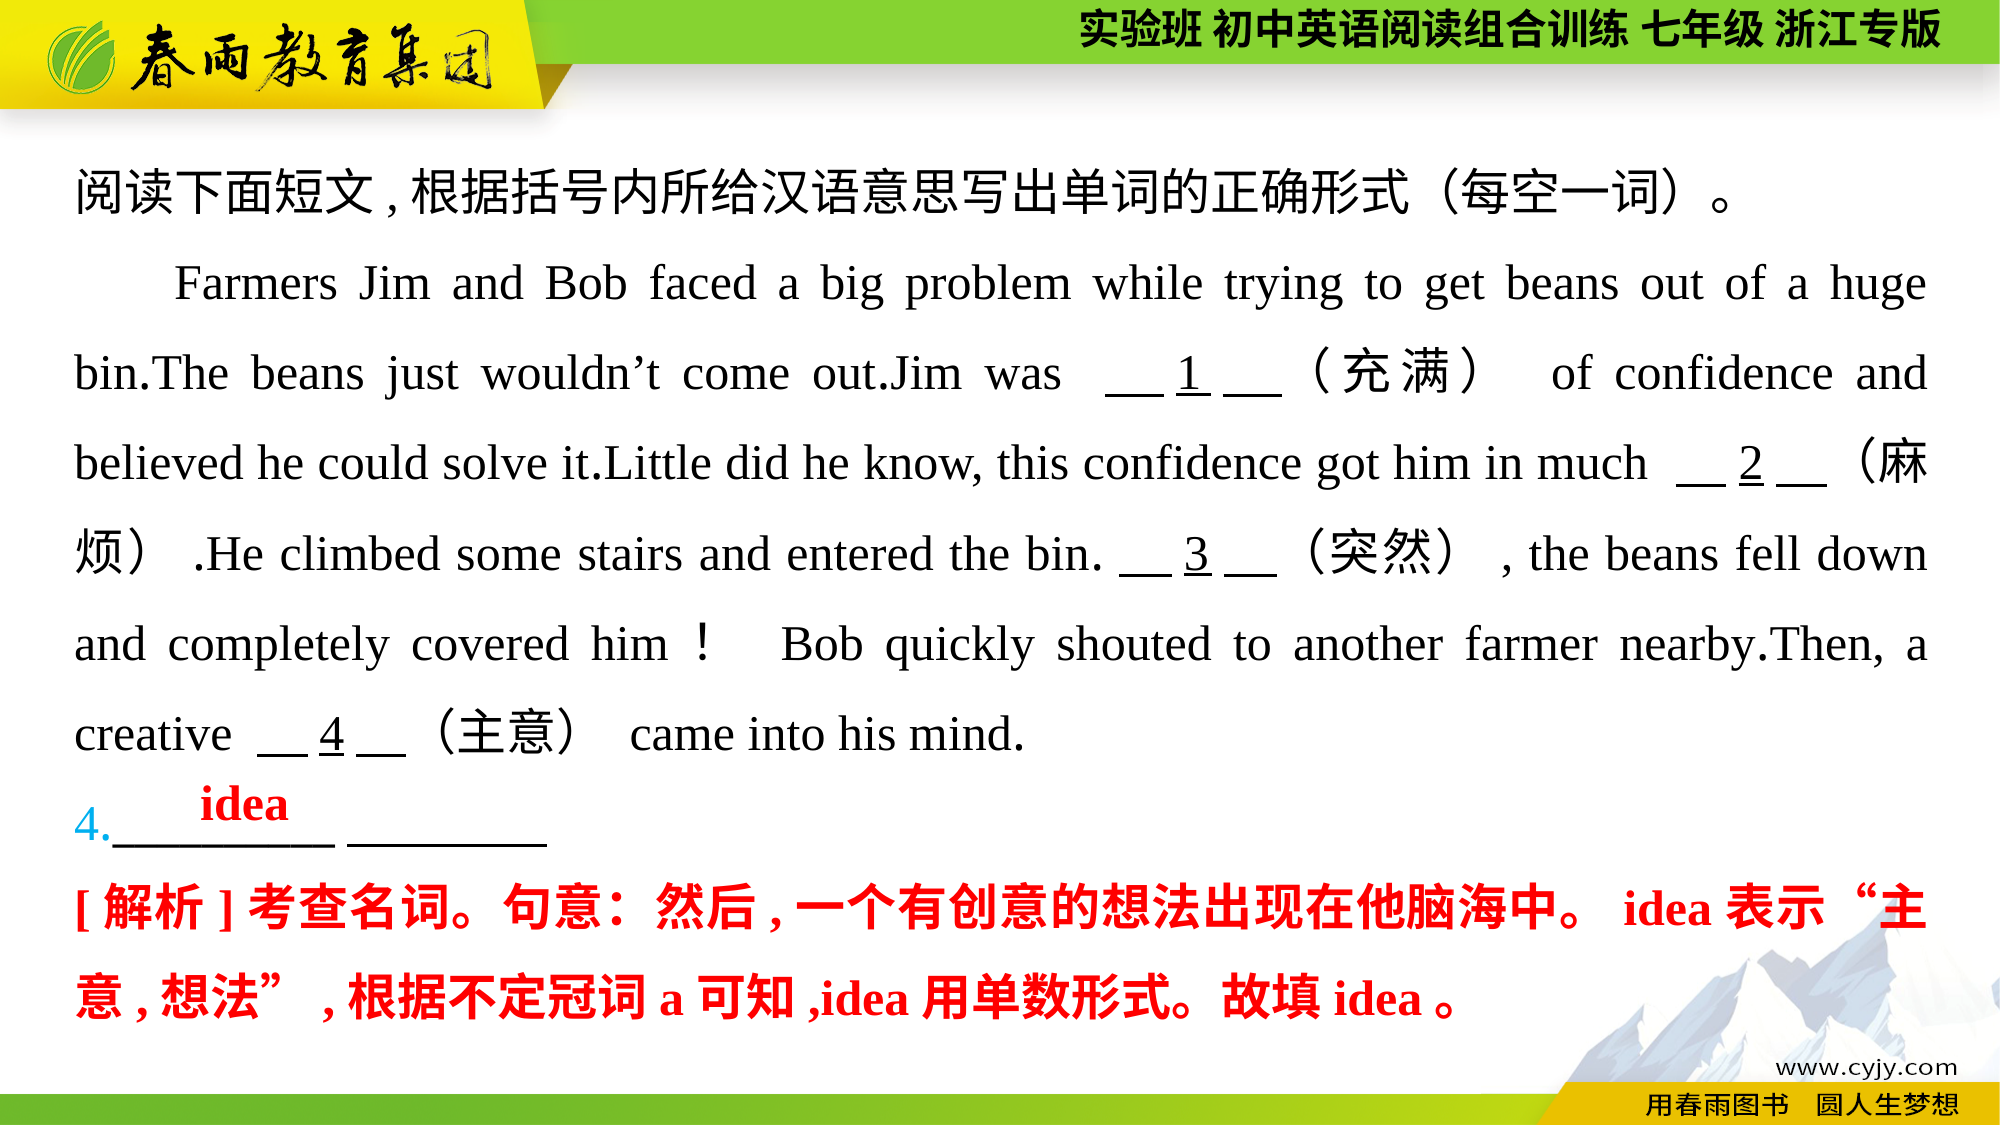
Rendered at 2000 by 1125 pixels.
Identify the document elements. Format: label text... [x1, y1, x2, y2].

picture [0, 0, 2000, 1125]
text_box [解析]考查名词。句意：然后,一个有创意的想法出现在他脑海中。idea表示“主意,想法”,根据不定冠词a可知,idea用单数形式。故填idea。 [59, 838, 1944, 1034]
text_box idea [185, 763, 305, 838]
list 阅读下面短文,根据括号内所给汉语意思写出单词的正确形式（每空一词）。 Farmers Jim and Bob faced a big problem while trying to get beans out of a huge bin.The beans just wouldn’t come out.Jim was 1 （充满） of confidence and believed he could solve it.Little did he know, this confidence got him in much 2 （麻烦）.He climbed some stairs and entered the bin. 3 （突然）, the beans fell down and completely covered him！ Bob quickly shouted to another farmer nearby.Then, a creative 4 （主意） came into his mind. 4.__________ [59, 122, 1944, 838]
